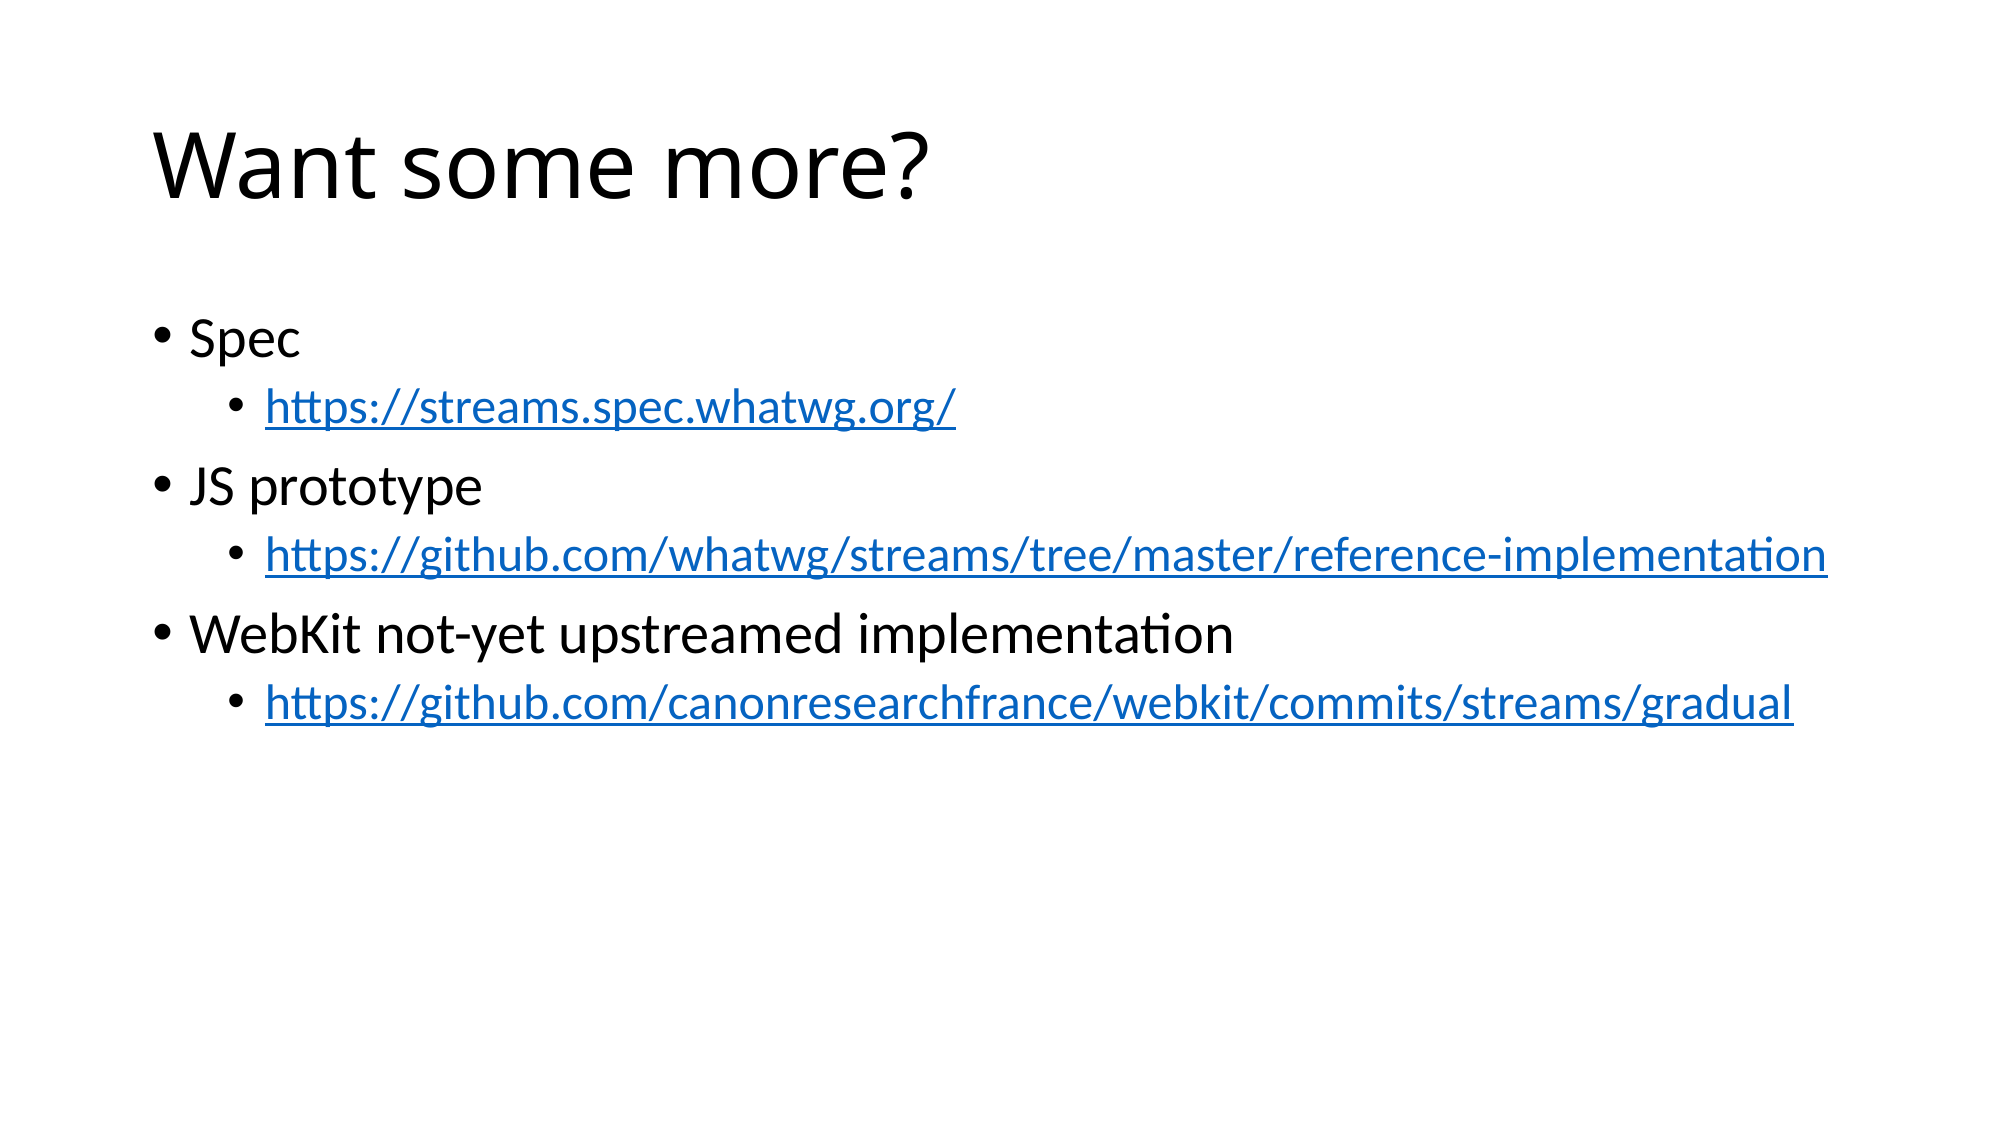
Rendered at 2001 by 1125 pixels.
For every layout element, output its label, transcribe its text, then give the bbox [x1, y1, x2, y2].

list Spec https://streams.spec.whatwg.org/ JS prototype https://github.com/whatwg/streams/tree/master/reference-implementation WebKit not-yet upstreamed implementation https://github.com/canonresearchfrance/webkit/commits/streams/gradual [137, 299, 1863, 1014]
title Want some more? [137, 59, 1863, 278]
